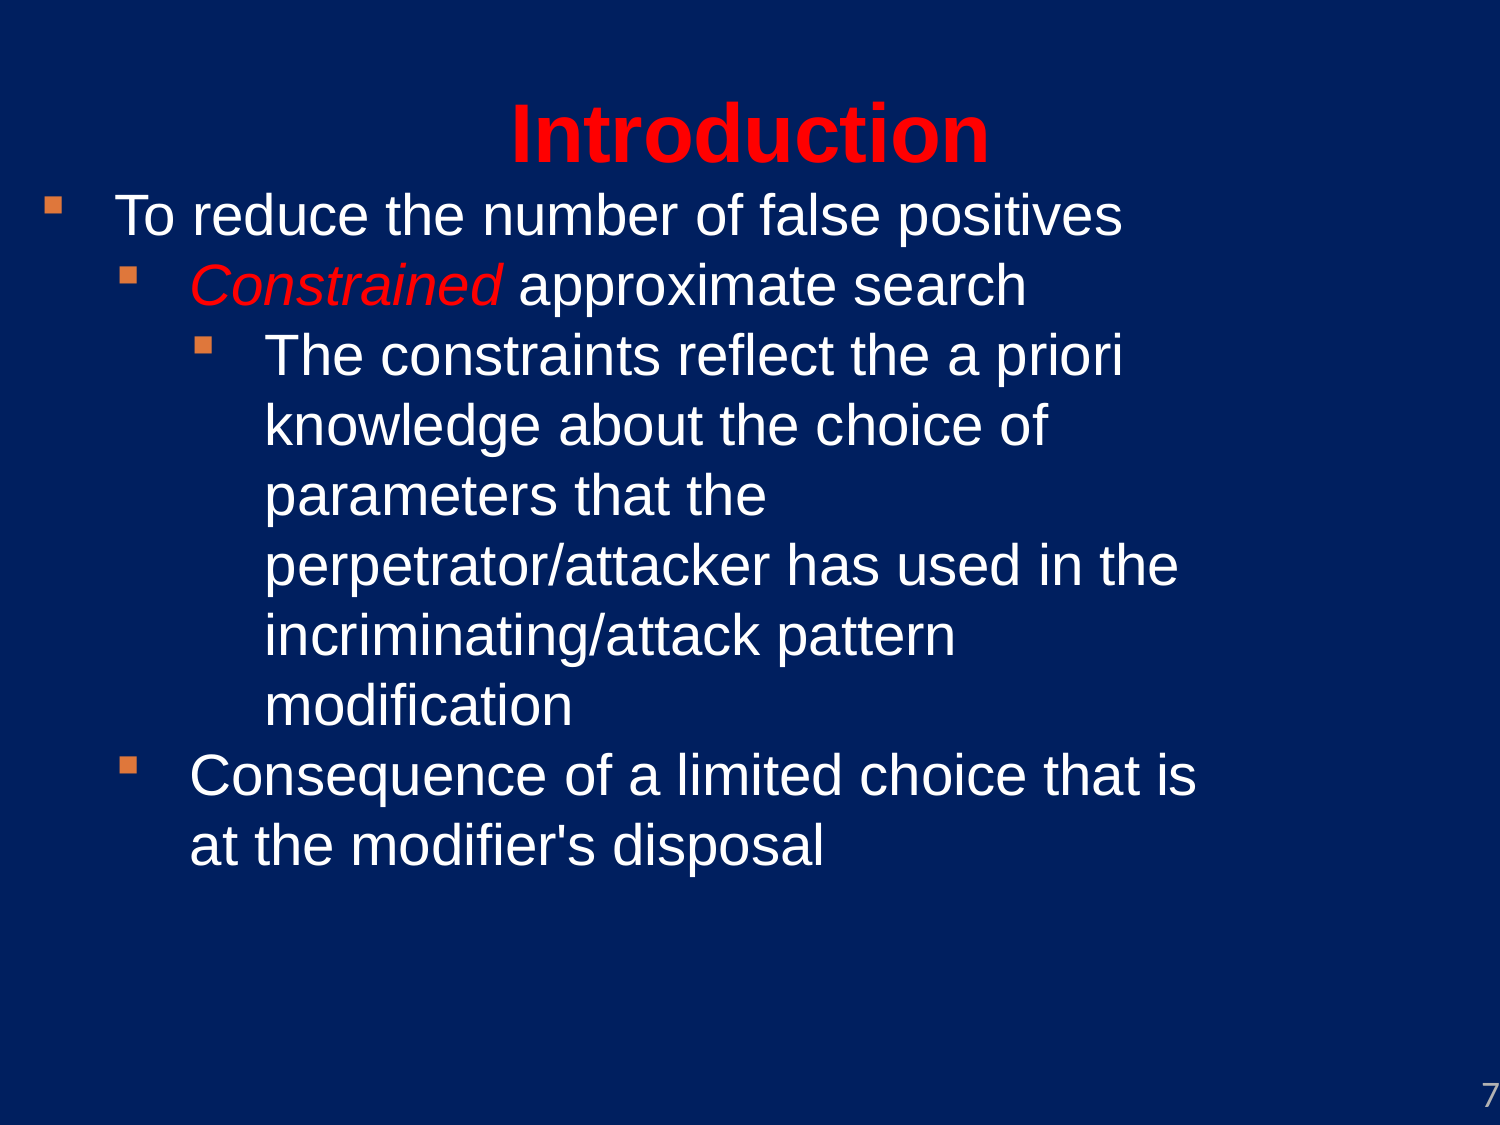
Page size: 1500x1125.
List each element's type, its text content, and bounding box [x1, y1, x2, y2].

slide_number 7 [1437, 1069, 1500, 1125]
text_box To reduce the number of false positives Constrained approximate search The constraints reflect the a priori knowledge about the choice of parameters that the perpetrator/attacker has used in the incriminating/attack pattern modification Consequence of a limited choice that is at the modifier's disposal [37, 177, 1226, 878]
title Introduction [44, 53, 1456, 267]
